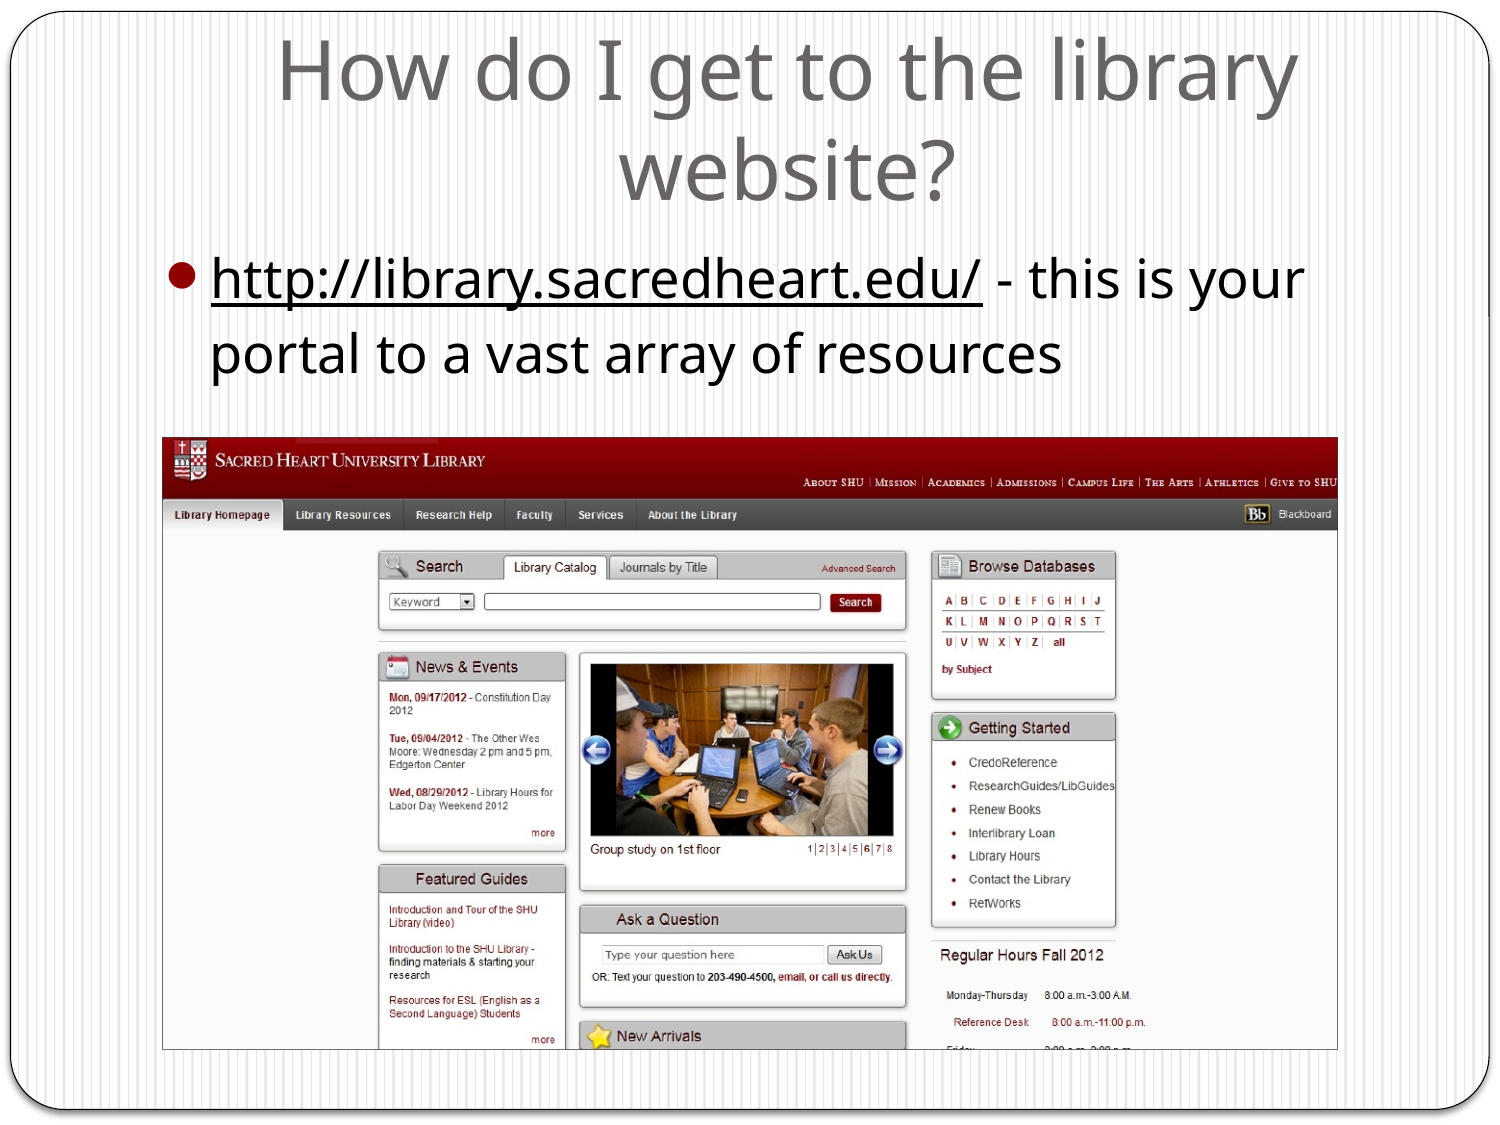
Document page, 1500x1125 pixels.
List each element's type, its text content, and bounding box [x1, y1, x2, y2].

picture [162, 437, 1338, 1051]
title How do I get to the library website? [150, 45, 1425, 233]
list http://library.sacredheart.edu/ - this is your portal to a vast array of resources [150, 237, 1425, 988]
